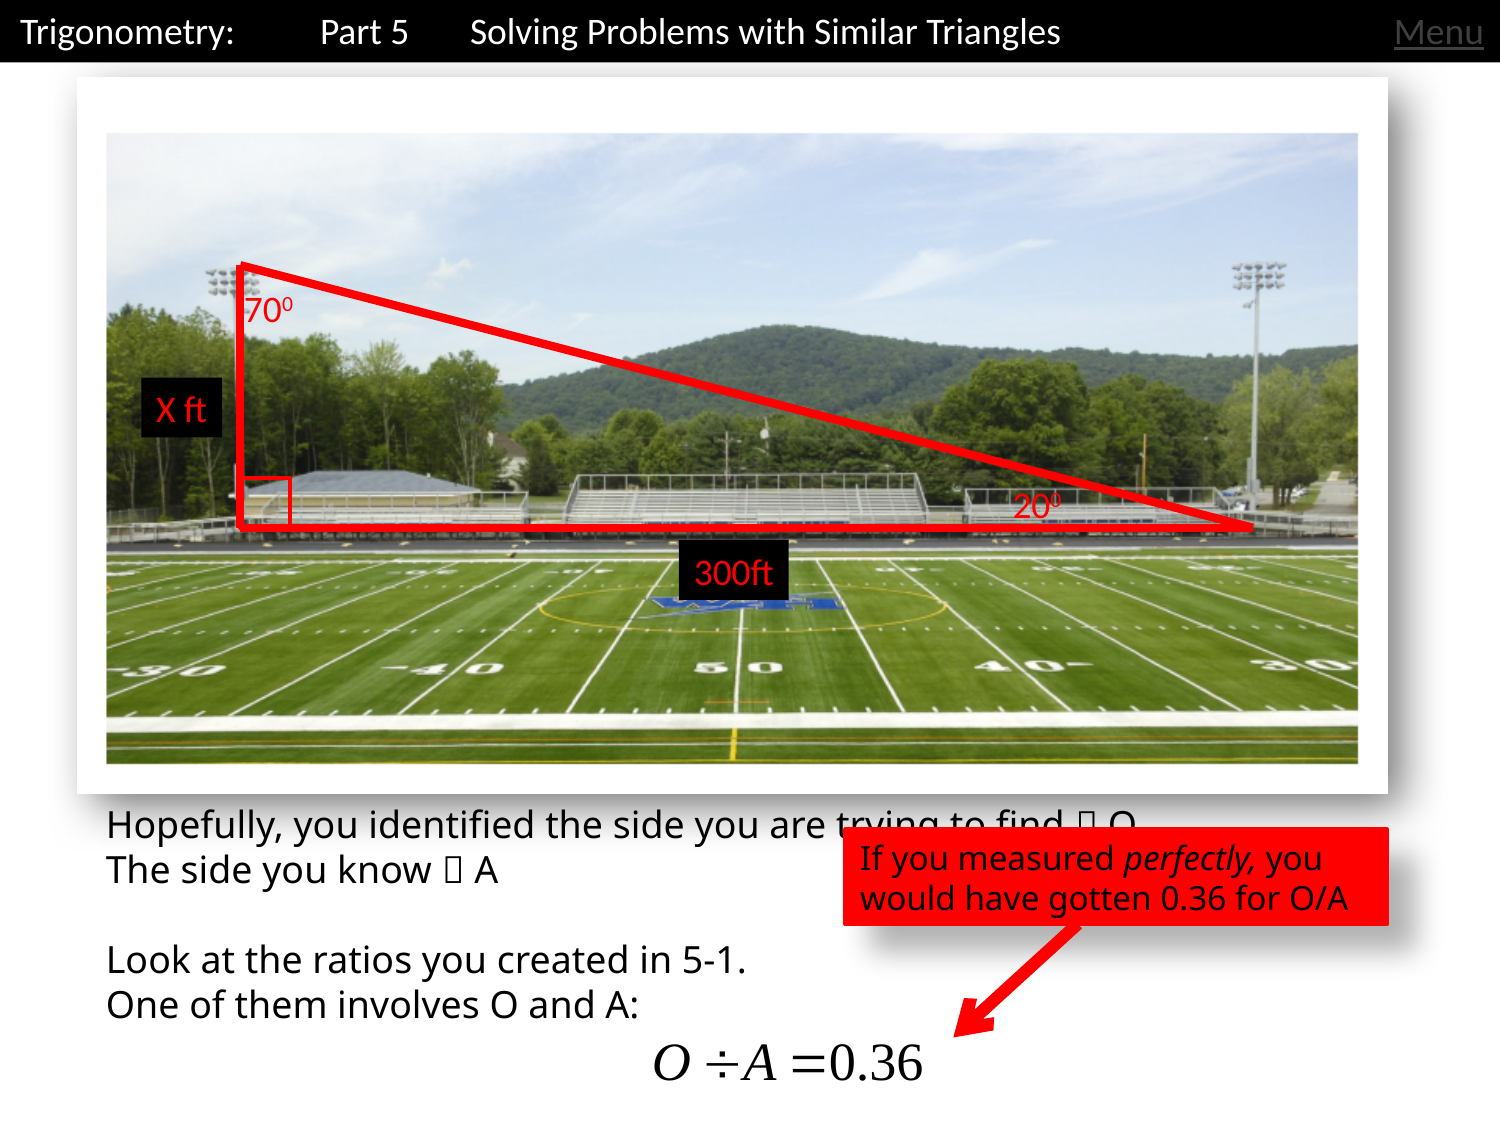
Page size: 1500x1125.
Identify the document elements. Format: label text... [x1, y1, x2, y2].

text_box Trigonometry: Part 5 Solving Problems with Similar Triangles [5, 0, 1086, 105]
text_box Menu [1379, 0, 1500, 60]
text_box [1086, 0, 1500, 64]
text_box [953, 923, 1079, 1038]
text_box [0, 0, 5, 64]
picture [77, 77, 1388, 794]
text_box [645, 1030, 935, 1094]
text_box Hopefully, you identified the side you are trying to find  O The side you know  A Look at the ratios you created in 5-1. One of them involves O and A: [91, 800, 1388, 1079]
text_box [240, 265, 1254, 528]
text_box If you measured perfectly, you would have gotten 0.36 for O/A [845, 829, 1388, 925]
